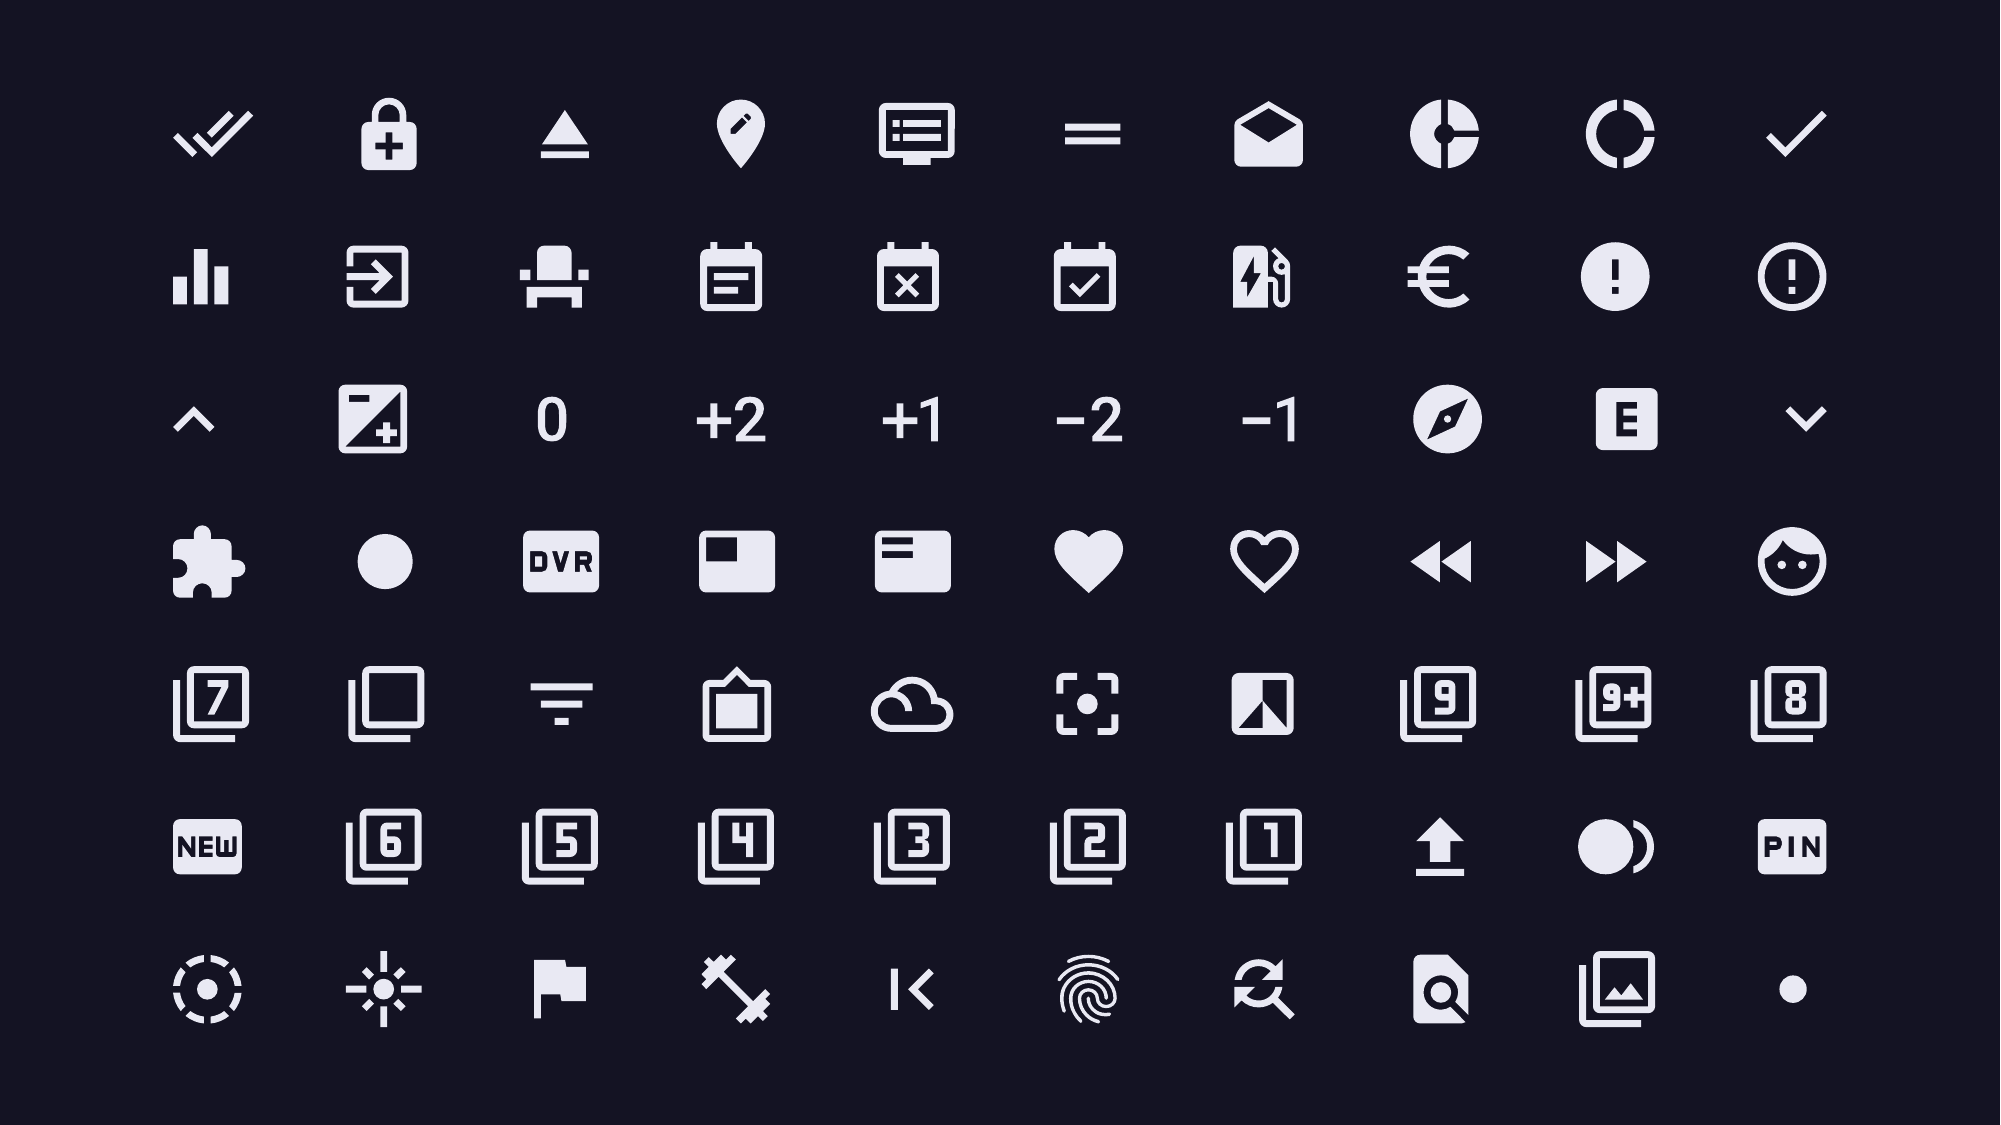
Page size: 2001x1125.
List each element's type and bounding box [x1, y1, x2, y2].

text_box [1764, 666, 1827, 729]
text_box [1623, 137, 1655, 169]
text_box [361, 97, 417, 171]
text_box [361, 967, 374, 980]
text_box [362, 666, 425, 729]
text_box [393, 998, 406, 1012]
text_box [173, 992, 186, 1012]
text_box [1623, 99, 1655, 131]
text_box [359, 808, 422, 871]
text_box [348, 680, 411, 743]
text_box [1407, 245, 1470, 308]
text_box [526, 286, 582, 308]
text_box [345, 822, 408, 885]
text_box [393, 967, 406, 980]
text_box [521, 822, 584, 885]
text_box [554, 717, 569, 725]
text_box [173, 406, 215, 432]
text_box [1234, 986, 1295, 1020]
text_box [530, 683, 593, 691]
text_box [1231, 672, 1294, 735]
text_box [534, 959, 586, 1019]
text_box [873, 822, 936, 885]
text_box [1233, 245, 1291, 308]
text_box [1234, 959, 1283, 980]
text_box [540, 151, 589, 159]
text_box [1578, 819, 1634, 875]
text_box [173, 680, 236, 743]
text_box [185, 955, 204, 968]
text_box [173, 525, 246, 598]
text_box [535, 808, 598, 871]
text_box [1766, 110, 1827, 158]
text_box [1575, 680, 1638, 743]
text_box [229, 992, 242, 1012]
text_box [1757, 819, 1827, 875]
text_box [197, 978, 218, 1000]
text_box [173, 276, 187, 305]
text_box [1750, 680, 1813, 743]
text_box [1056, 714, 1078, 735]
text_box [716, 99, 766, 169]
text_box [1595, 388, 1658, 451]
text_box [1277, 396, 1295, 442]
text_box [882, 403, 918, 439]
text_box [1065, 137, 1121, 145]
text_box [1056, 672, 1078, 694]
text_box [1447, 99, 1479, 131]
text_box [874, 530, 951, 593]
text_box [1063, 808, 1126, 871]
text_box [1757, 242, 1827, 311]
text_box [697, 822, 760, 885]
text_box [1617, 541, 1647, 583]
text_box [1593, 951, 1656, 1014]
text_box [401, 985, 422, 993]
text_box [1586, 541, 1616, 583]
text_box [1410, 541, 1440, 583]
text_box [920, 396, 938, 442]
text_box [1091, 396, 1123, 442]
text_box [1757, 527, 1827, 596]
text_box [1239, 808, 1302, 871]
text_box [878, 102, 955, 165]
text_box [173, 819, 242, 875]
text_box [345, 985, 367, 993]
text_box [380, 1006, 388, 1028]
text_box [1056, 417, 1085, 425]
text_box [1049, 822, 1113, 885]
text_box [214, 266, 229, 305]
text_box [1633, 820, 1655, 874]
text_box [1413, 954, 1469, 1024]
text_box [1416, 868, 1465, 876]
text_box [701, 954, 771, 1024]
text_box [1579, 965, 1642, 1028]
text_box [1779, 975, 1807, 1003]
text_box [537, 396, 567, 442]
text_box [1234, 101, 1303, 167]
text_box [1580, 242, 1650, 311]
text_box [1447, 137, 1479, 169]
text_box [229, 967, 242, 986]
text_box [1585, 99, 1617, 169]
text_box [357, 533, 413, 590]
text_box [1589, 666, 1652, 729]
text_box [193, 249, 208, 305]
text_box [699, 530, 776, 593]
text_box [373, 978, 395, 1000]
text_box [192, 110, 254, 158]
text_box [711, 808, 774, 871]
text_box [890, 968, 898, 1010]
text_box [346, 245, 409, 308]
text_box [1054, 530, 1124, 594]
text_box [1053, 242, 1116, 312]
text_box [1410, 99, 1442, 169]
text_box [361, 998, 374, 1012]
text_box [210, 1011, 230, 1024]
text_box [1413, 384, 1482, 454]
text_box [578, 269, 589, 281]
text_box [700, 242, 763, 312]
text_box [1416, 817, 1465, 862]
text_box [1441, 541, 1471, 583]
text_box [173, 967, 186, 986]
text_box [338, 384, 408, 454]
text_box [519, 269, 531, 281]
text_box [696, 403, 732, 439]
text_box [1230, 530, 1299, 594]
text_box [1065, 123, 1121, 131]
text_box [1057, 963, 1120, 982]
text_box [1077, 693, 1098, 715]
text_box [1414, 666, 1477, 729]
text_box [210, 955, 230, 968]
text_box [537, 245, 572, 281]
text_box [185, 1011, 204, 1024]
text_box [1060, 971, 1117, 1024]
text_box [887, 808, 950, 871]
text_box [1097, 714, 1119, 735]
text_box [1785, 406, 1827, 432]
text_box [877, 242, 939, 312]
text_box [540, 700, 583, 708]
text_box [1225, 822, 1289, 885]
text_box [186, 666, 250, 729]
text_box [1242, 417, 1271, 425]
text_box [523, 530, 600, 593]
text_box [734, 396, 766, 442]
text_box [870, 676, 954, 732]
text_box [1067, 954, 1111, 964]
text_box [380, 951, 388, 972]
text_box [1400, 680, 1463, 743]
text_box [173, 132, 198, 158]
text_box [908, 968, 934, 1010]
text_box [541, 109, 588, 145]
text_box [702, 666, 772, 742]
text_box [1097, 672, 1119, 694]
